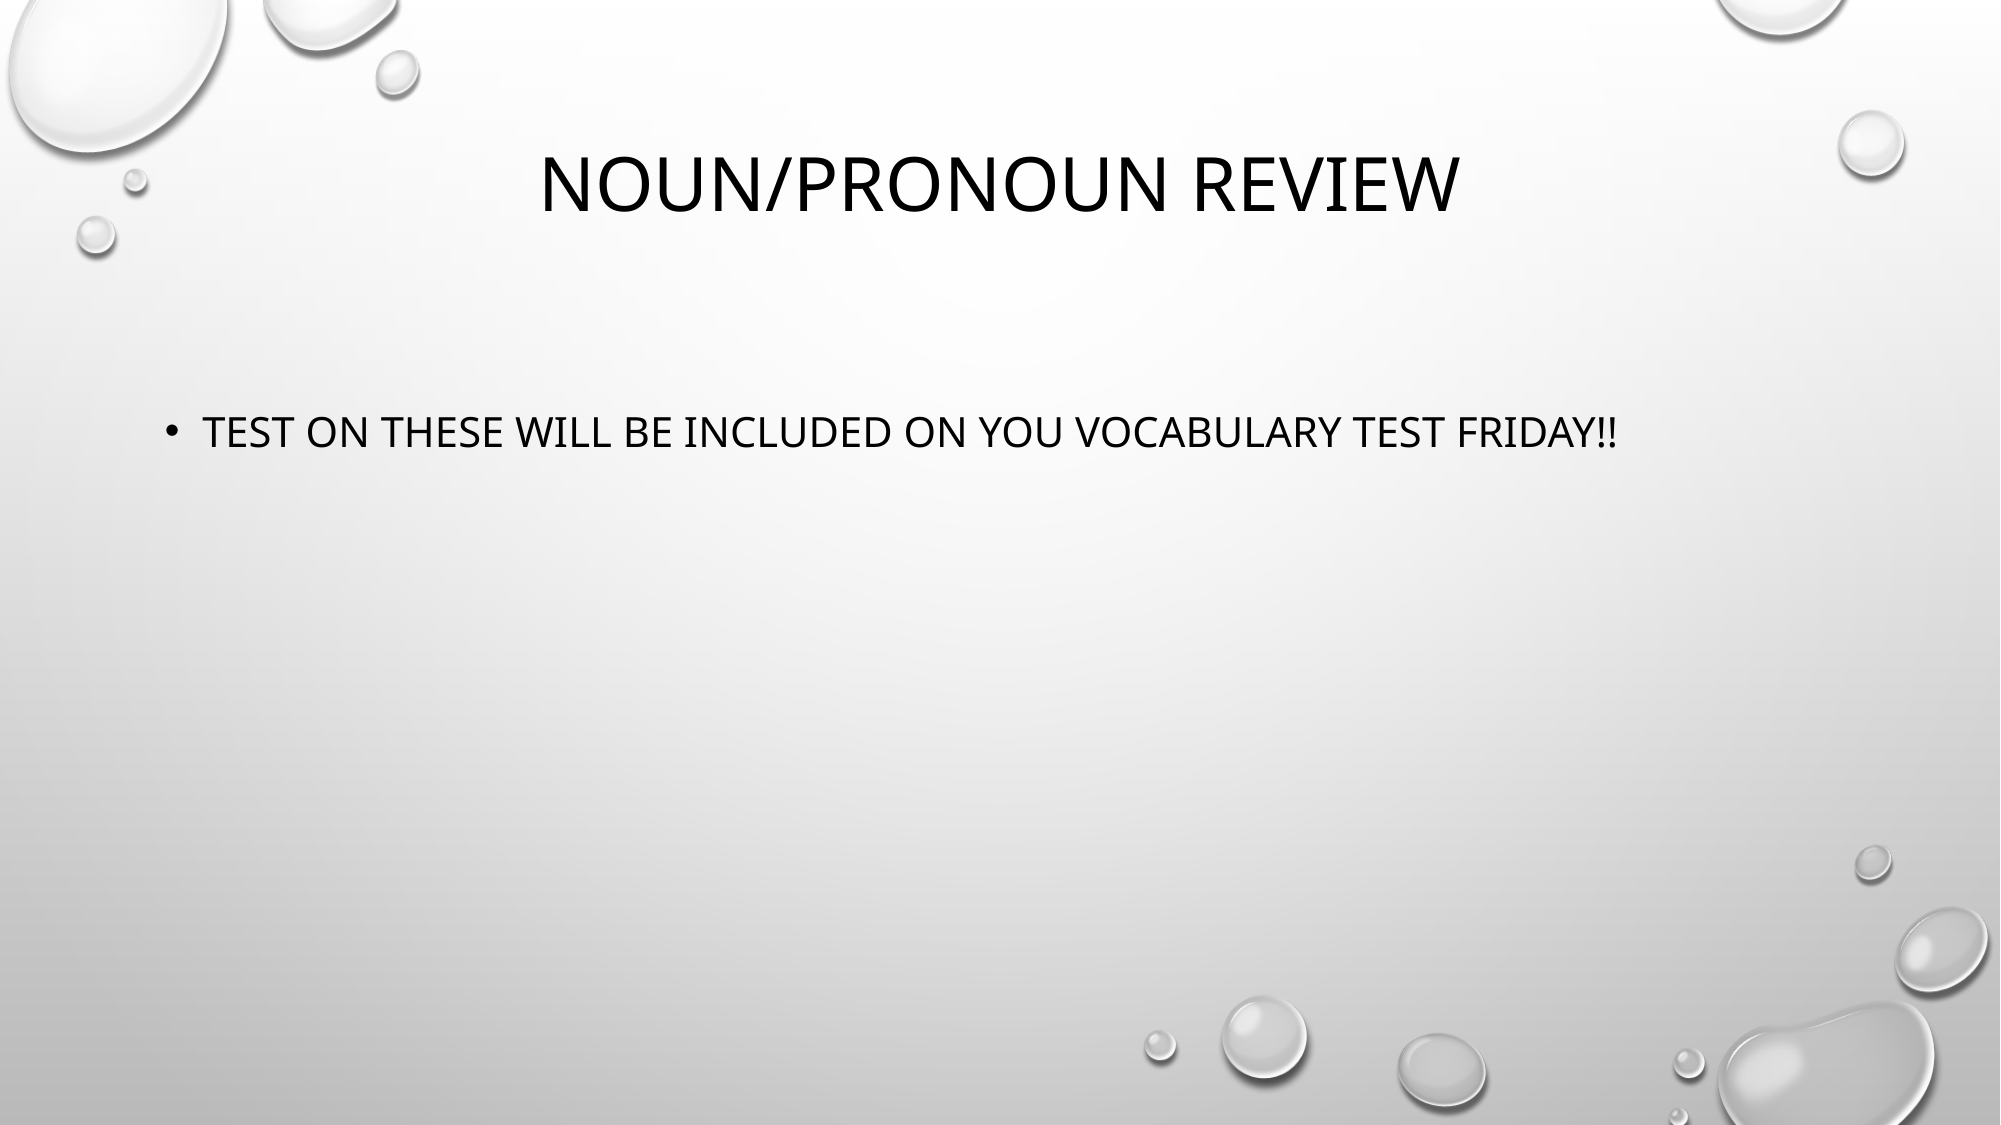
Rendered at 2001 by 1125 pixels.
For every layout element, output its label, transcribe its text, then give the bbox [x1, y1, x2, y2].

picture [0, 0, 2000, 1125]
list Test on these will be included on you vocabulary test Friday!! [149, 388, 1850, 950]
title Noun/Pronoun review [149, 101, 1851, 364]
